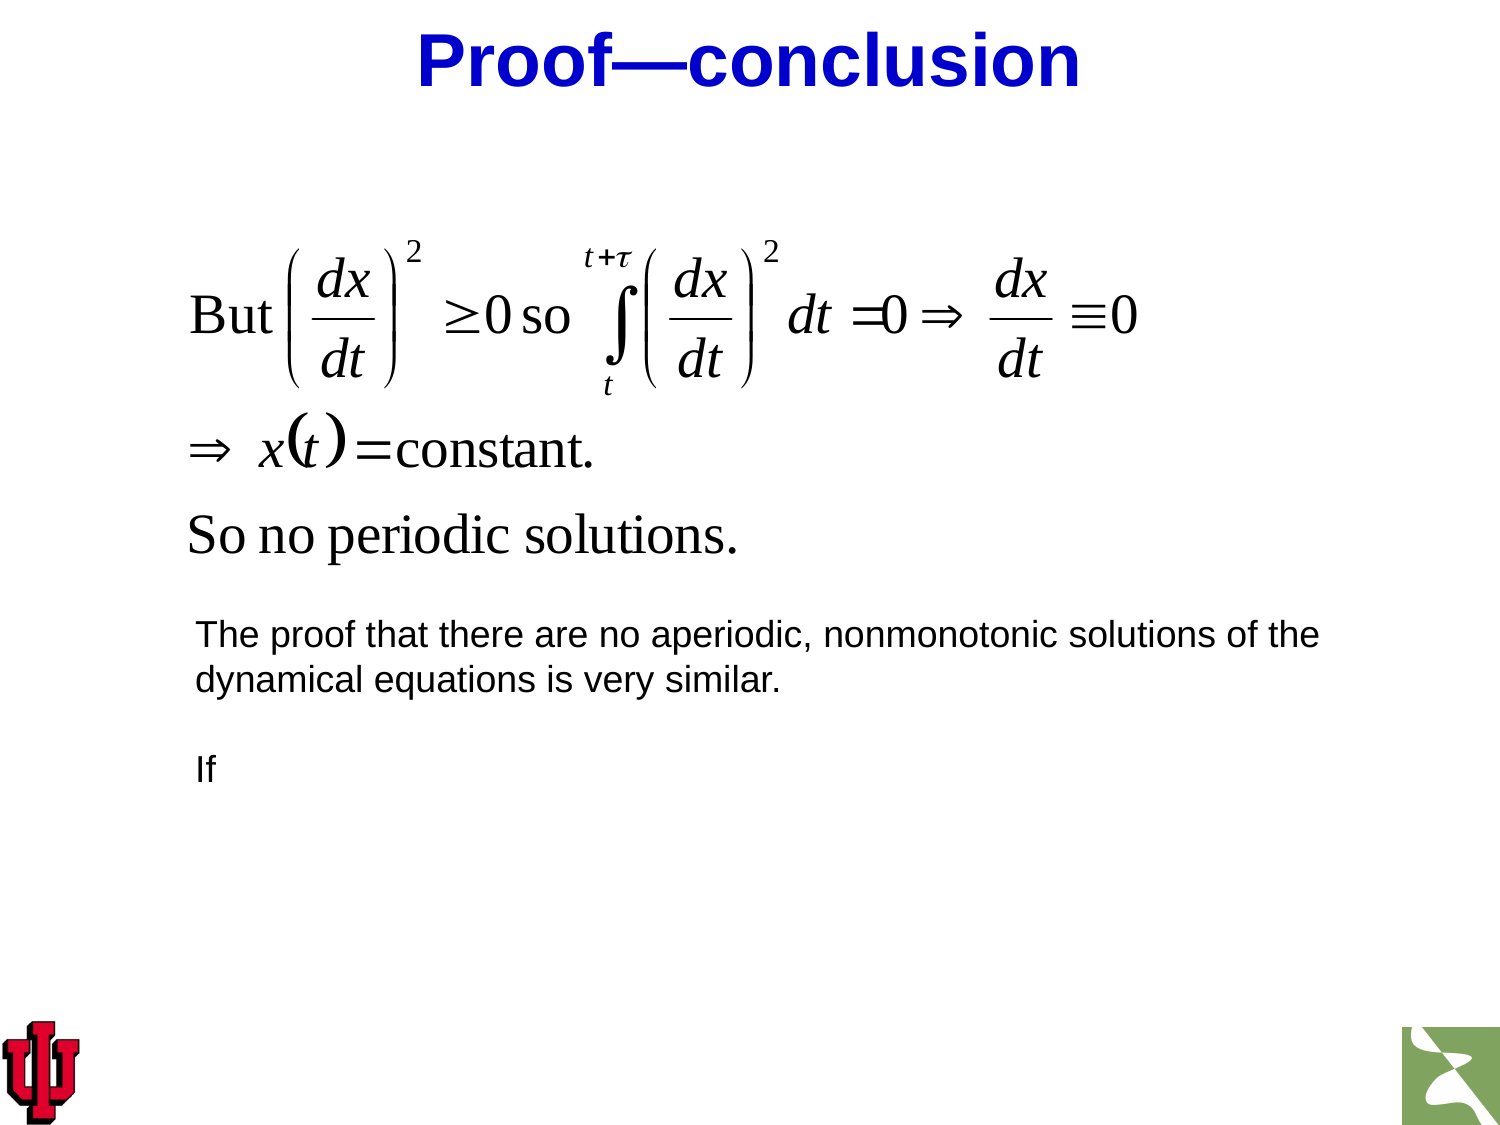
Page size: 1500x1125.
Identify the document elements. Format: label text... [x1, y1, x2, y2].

picture [0, 1020, 80, 1125]
picture [1402, 1027, 1500, 1125]
title Proof—conclusion [0, 0, 1500, 113]
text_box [180, 224, 1150, 578]
